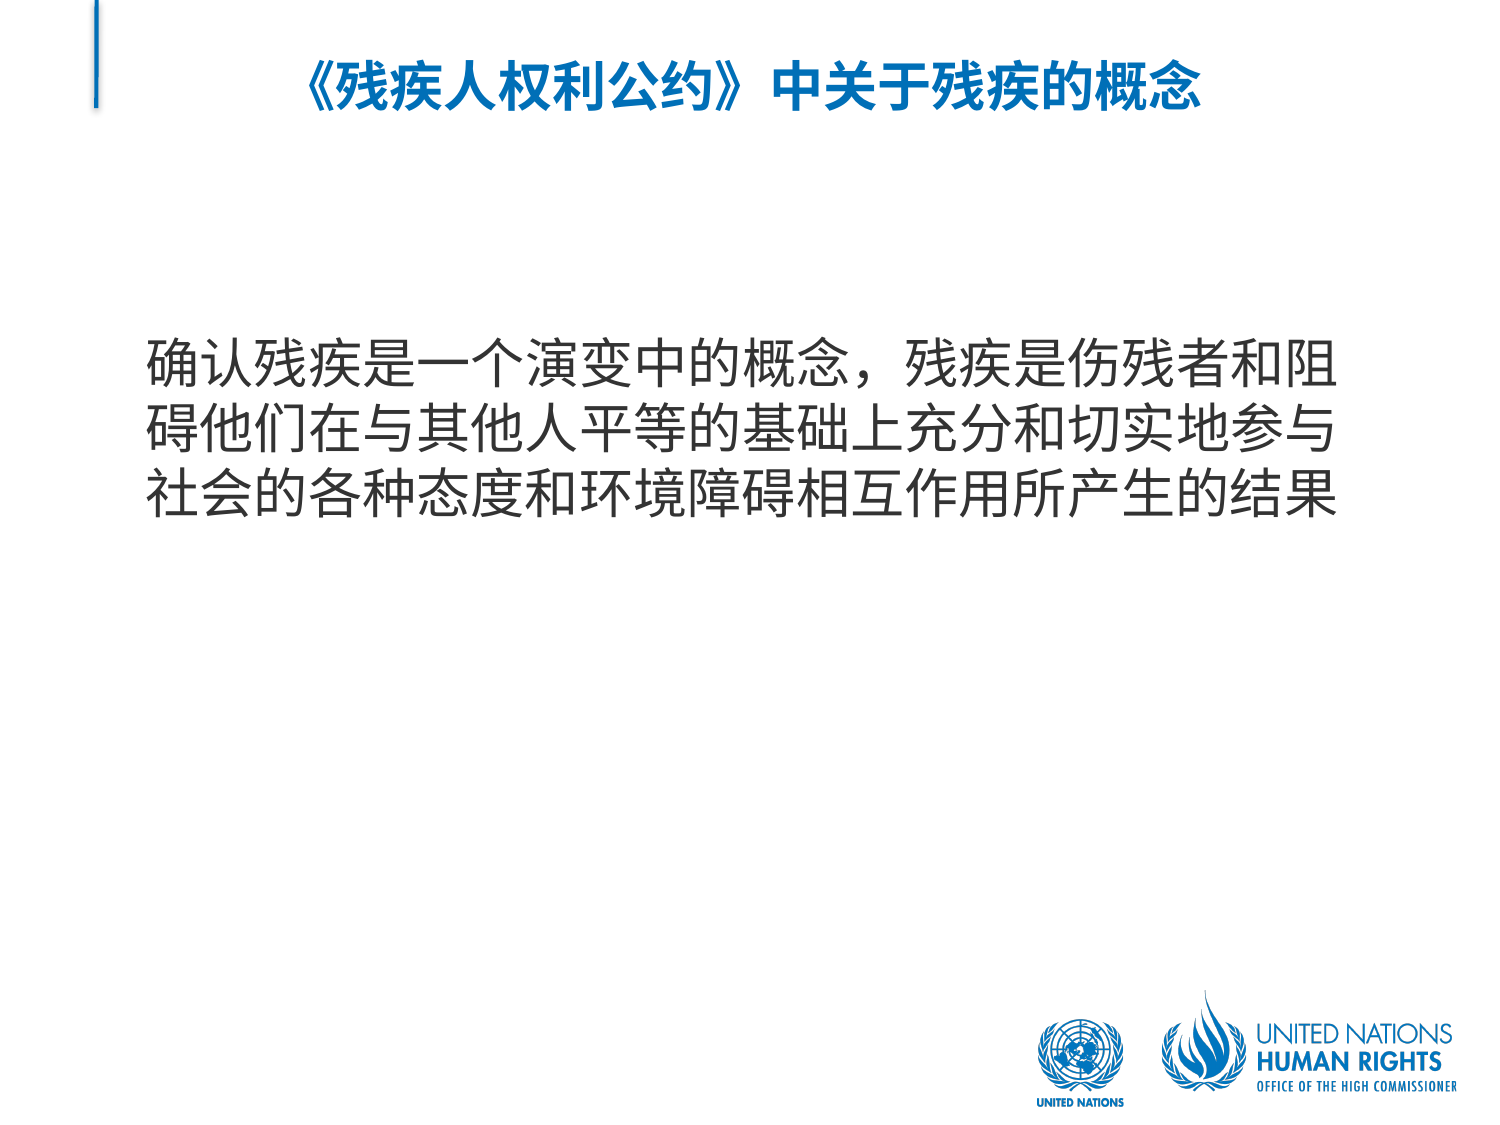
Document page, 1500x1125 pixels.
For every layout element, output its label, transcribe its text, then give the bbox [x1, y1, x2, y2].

title 《残疾人权利公约》中关于残疾的概念 [121, 45, 1363, 224]
picture [1037, 990, 1457, 1107]
list 确认残疾是一个演变中的概念，残疾是伤残者和阻碍他们在与其他人平等的基础上充分和切实地参与社会的各种态度和环境障碍相互作用所产生的结果 [121, 245, 1363, 981]
